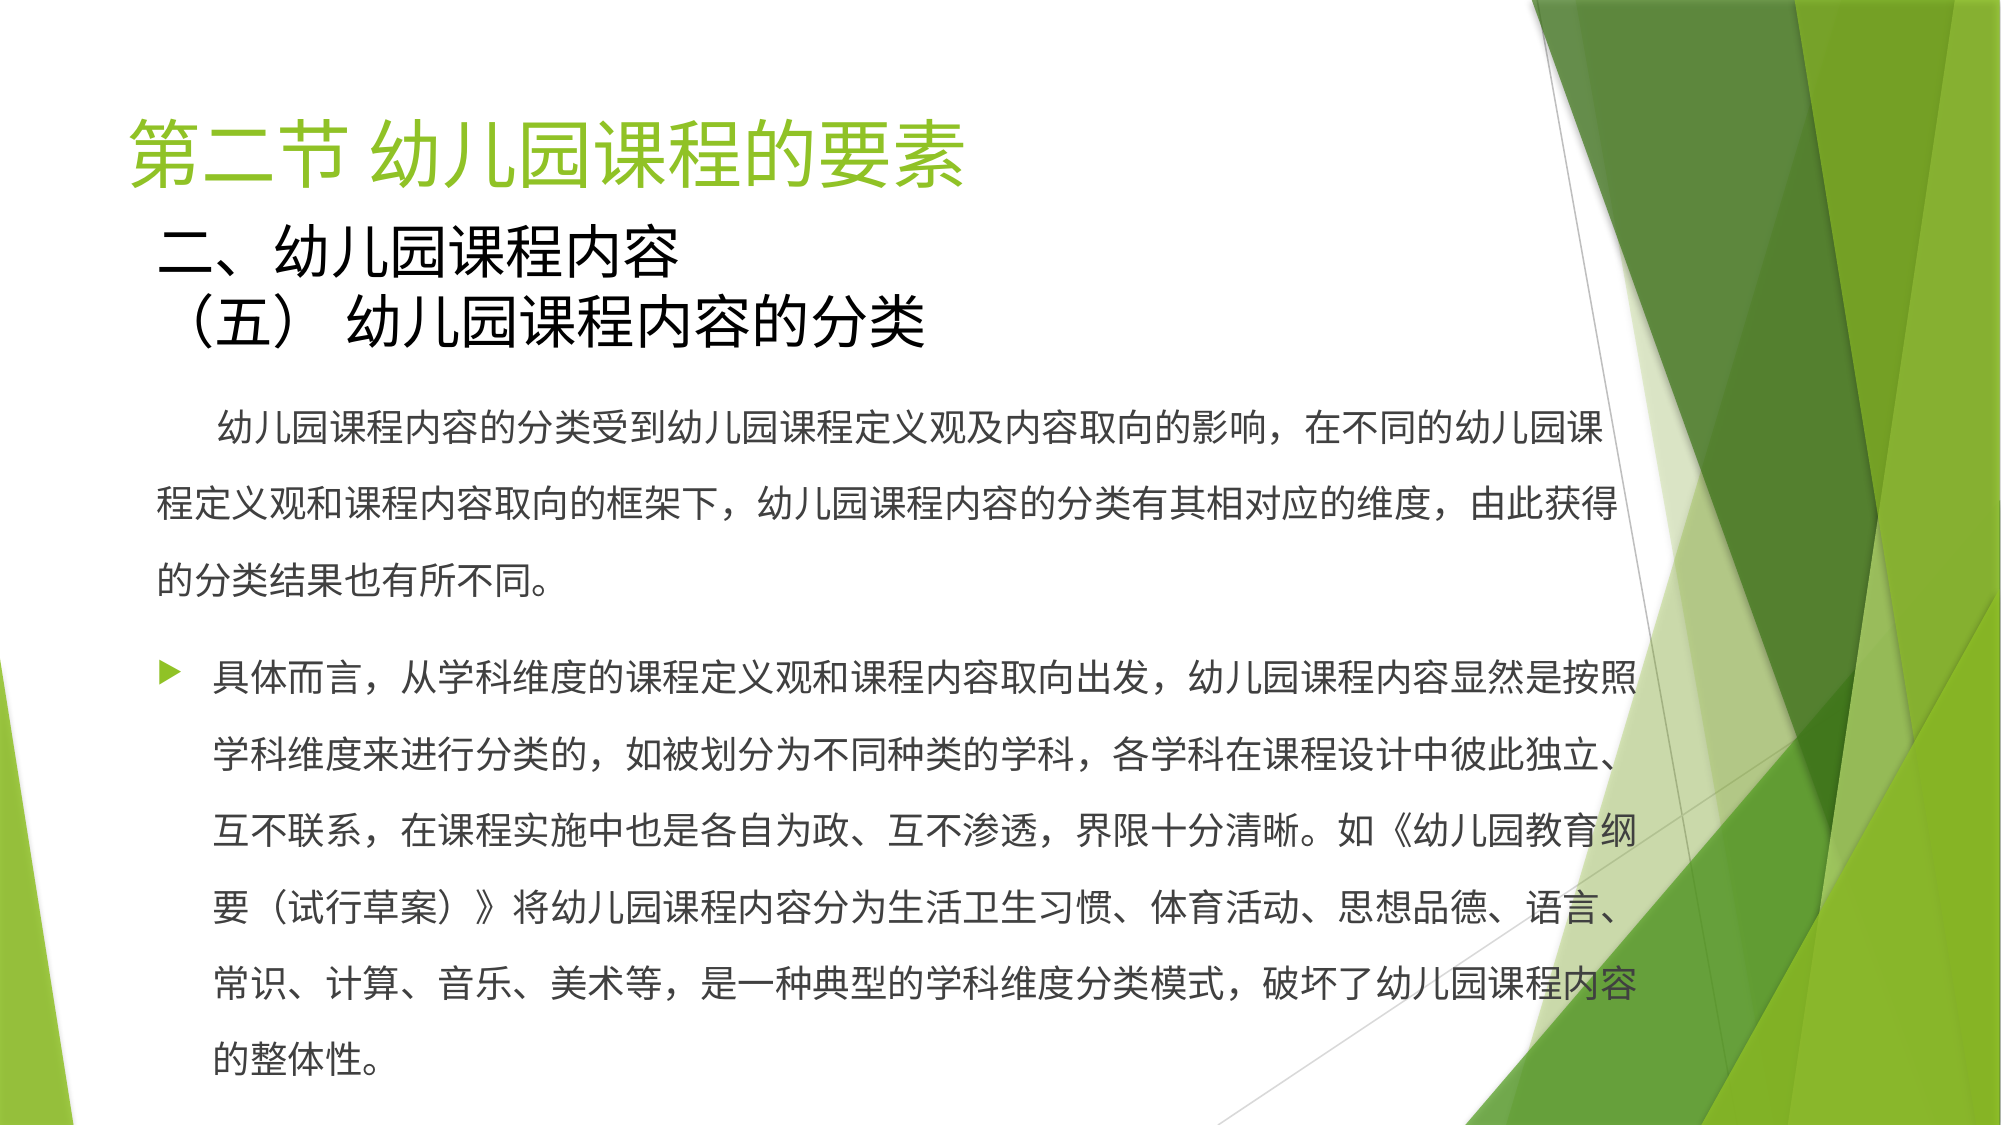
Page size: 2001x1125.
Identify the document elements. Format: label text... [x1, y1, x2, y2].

title 第二节 幼儿园课程的要素 [111, 99, 1522, 317]
text_box 幼儿园课程内容的分类受到幼儿园课程定义观及内容取向的影响，在不同的幼儿园课程定义观和课程内容取向的框架下，幼儿园课程内容的分类有其相对应的维度，由此获得的分类结果也有所不同。 具体而言，从学科维度的课程定义观和课程内容取向出发，幼儿园课程内容显然是按照学科维度来进行分类的，如被划分为不同种类的学科，各学科在课程设计中彼此独立、互不联系，在课程实施中也是各自为政、互不渗透，界限十分清晰。如《幼儿园教育纲要（试行草案）》将幼儿园课程内容分为生活卫生习惯、体育活动、思想品德、语言、常识、计算、音乐、美术等，是一种典型的学科维度分类模式，破坏了幼儿园课程内容的整体性。 [141, 364, 1657, 1079]
text_box 二、幼儿园课程内容 （五） 幼儿园课程内容的分类 [141, 208, 1451, 363]
